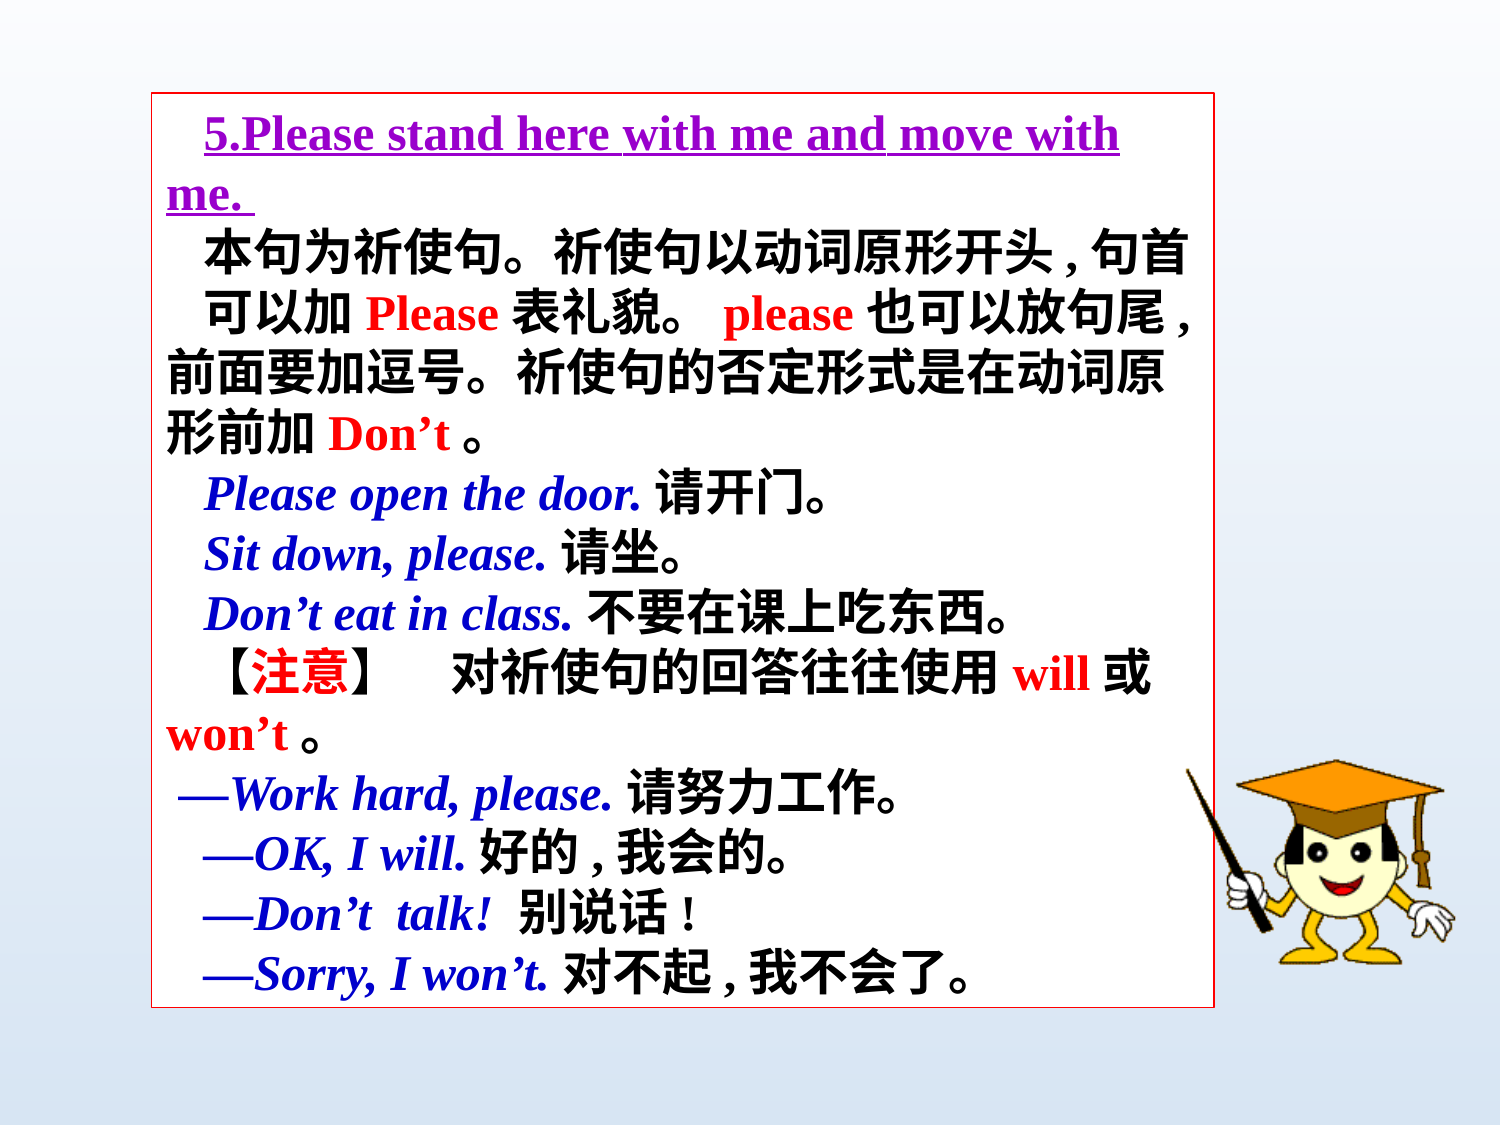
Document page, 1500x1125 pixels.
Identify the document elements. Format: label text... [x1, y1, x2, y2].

text_box 5.Please stand here with me and move with me. 本句为祈使句。祈使句以动词原形开头,句首 可以加Please表礼貌。please也可以放句尾,前面要加逗号。祈使句的否定形式是在动词原形前加Don’t。 Please open the door.请开门。 Sit down, please.请坐。 Don’t eat in class.不要在课上吃东西。 【注意】 对祈使句的回答往往使用will或won’t。 —Work hard, please.请努力工作。 —OK, I will.好的,我会的。 —Don’t talk! 别说话! —Sorry, I won’t.对不起,我不会了。 [151, 92, 1214, 1008]
picture [1165, 743, 1479, 979]
